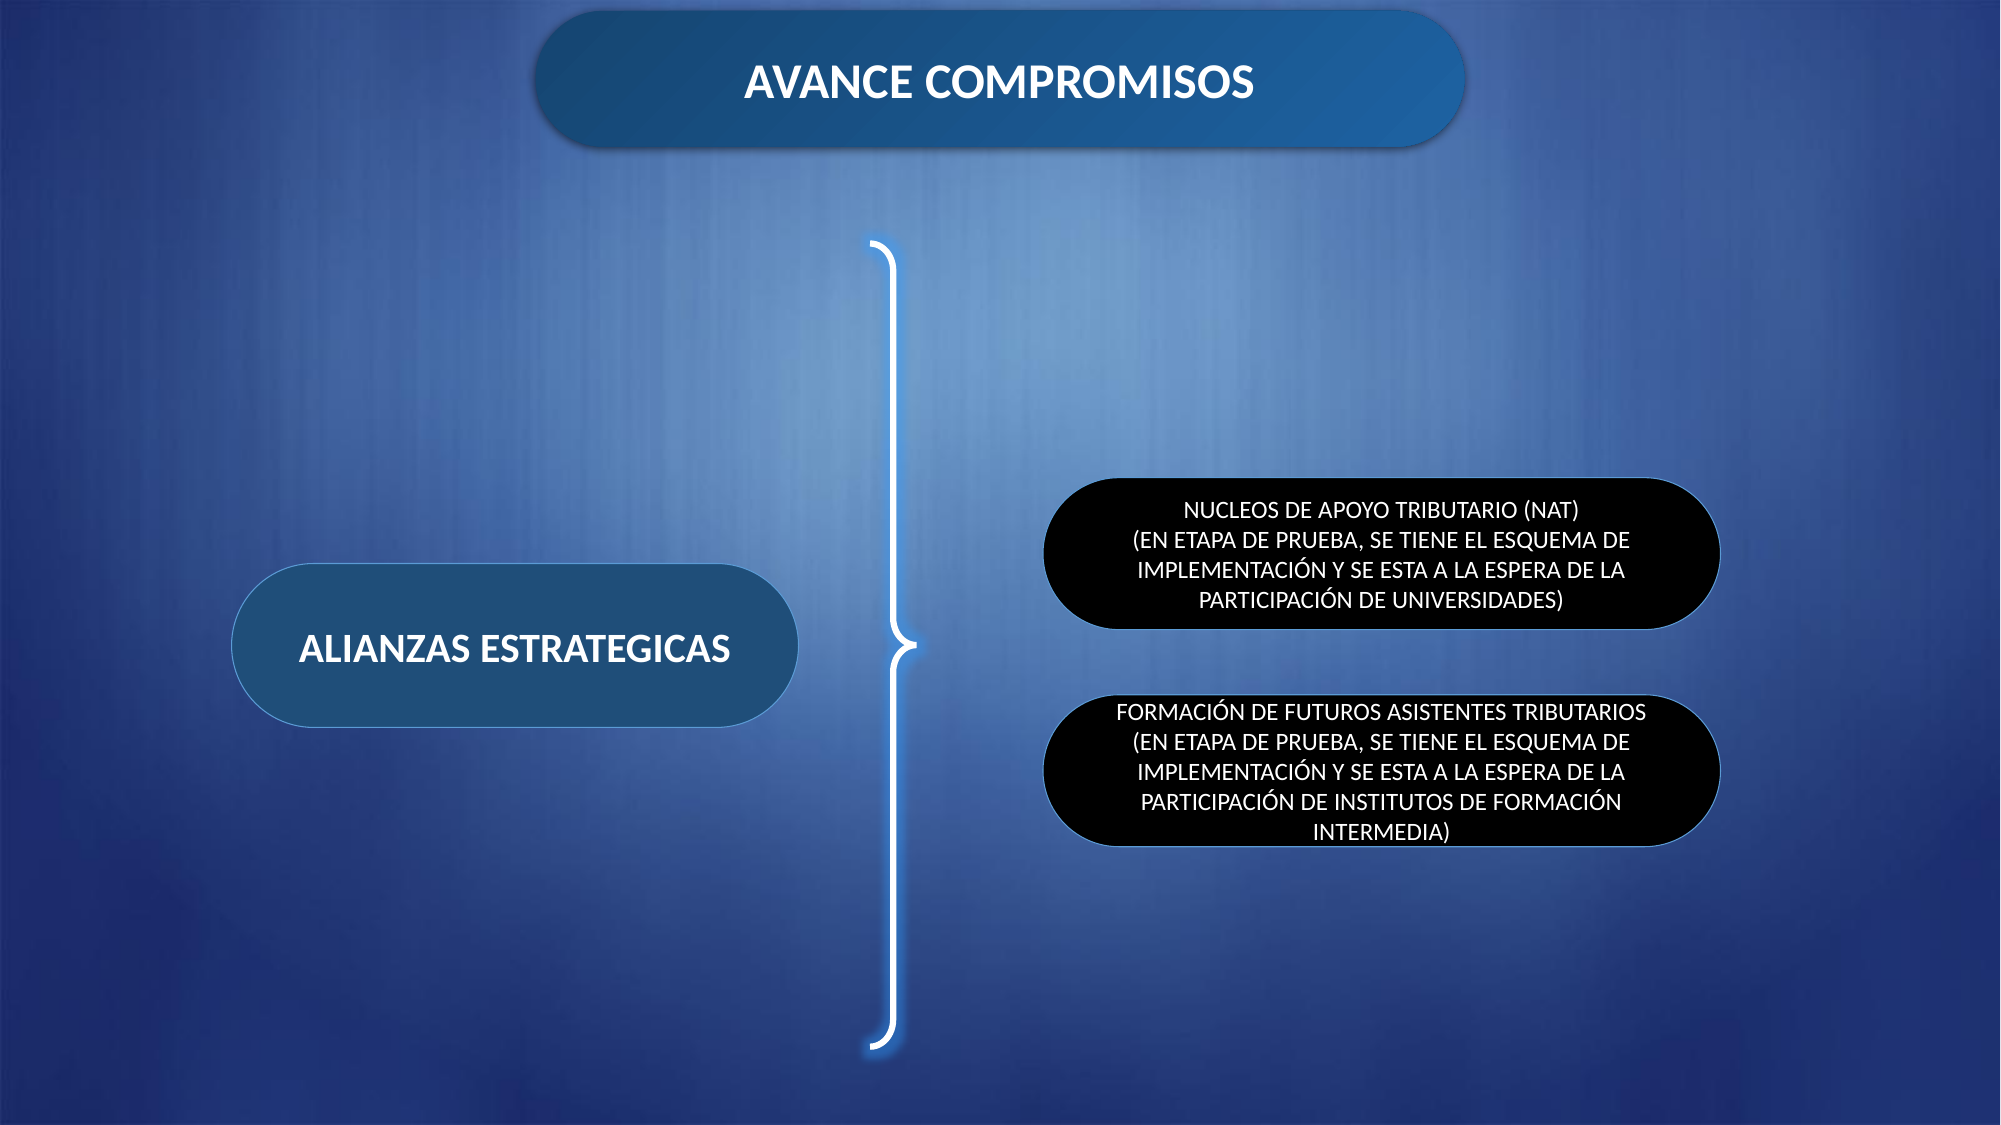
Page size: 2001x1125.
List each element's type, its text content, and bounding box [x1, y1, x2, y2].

text_box NUCLEOS DE APOYO TRIBUTARIO (NAT) (EN ETAPA DE PRUEBA, SE TIENE EL ESQUEMA DE IMPLEMENTACIÓN Y SE ESTA A LA ESPERA DE LA PARTICIPACIÓN DE UNIVERSIDADES) [1042, 477, 1722, 631]
text_box ALIANZAS ESTRATEGICAS [231, 562, 800, 728]
text_box [870, 242, 917, 1048]
text_box AVANCE COMPROMISOS [535, 10, 1465, 147]
picture [0, 0, 2001, 1125]
text_box FORMACIÓN DE FUTUROS ASISTENTES TRIBUTARIOS (EN ETAPA DE PRUEBA, SE TIENE EL ESQUEMA DE IMPLEMENTACIÓN Y SE ESTA A LA ESPERA DE LA PARTICIPACIÓN DE INSTITUTOS DE FORMACIÓN INTERMEDIA) [1042, 694, 1722, 848]
